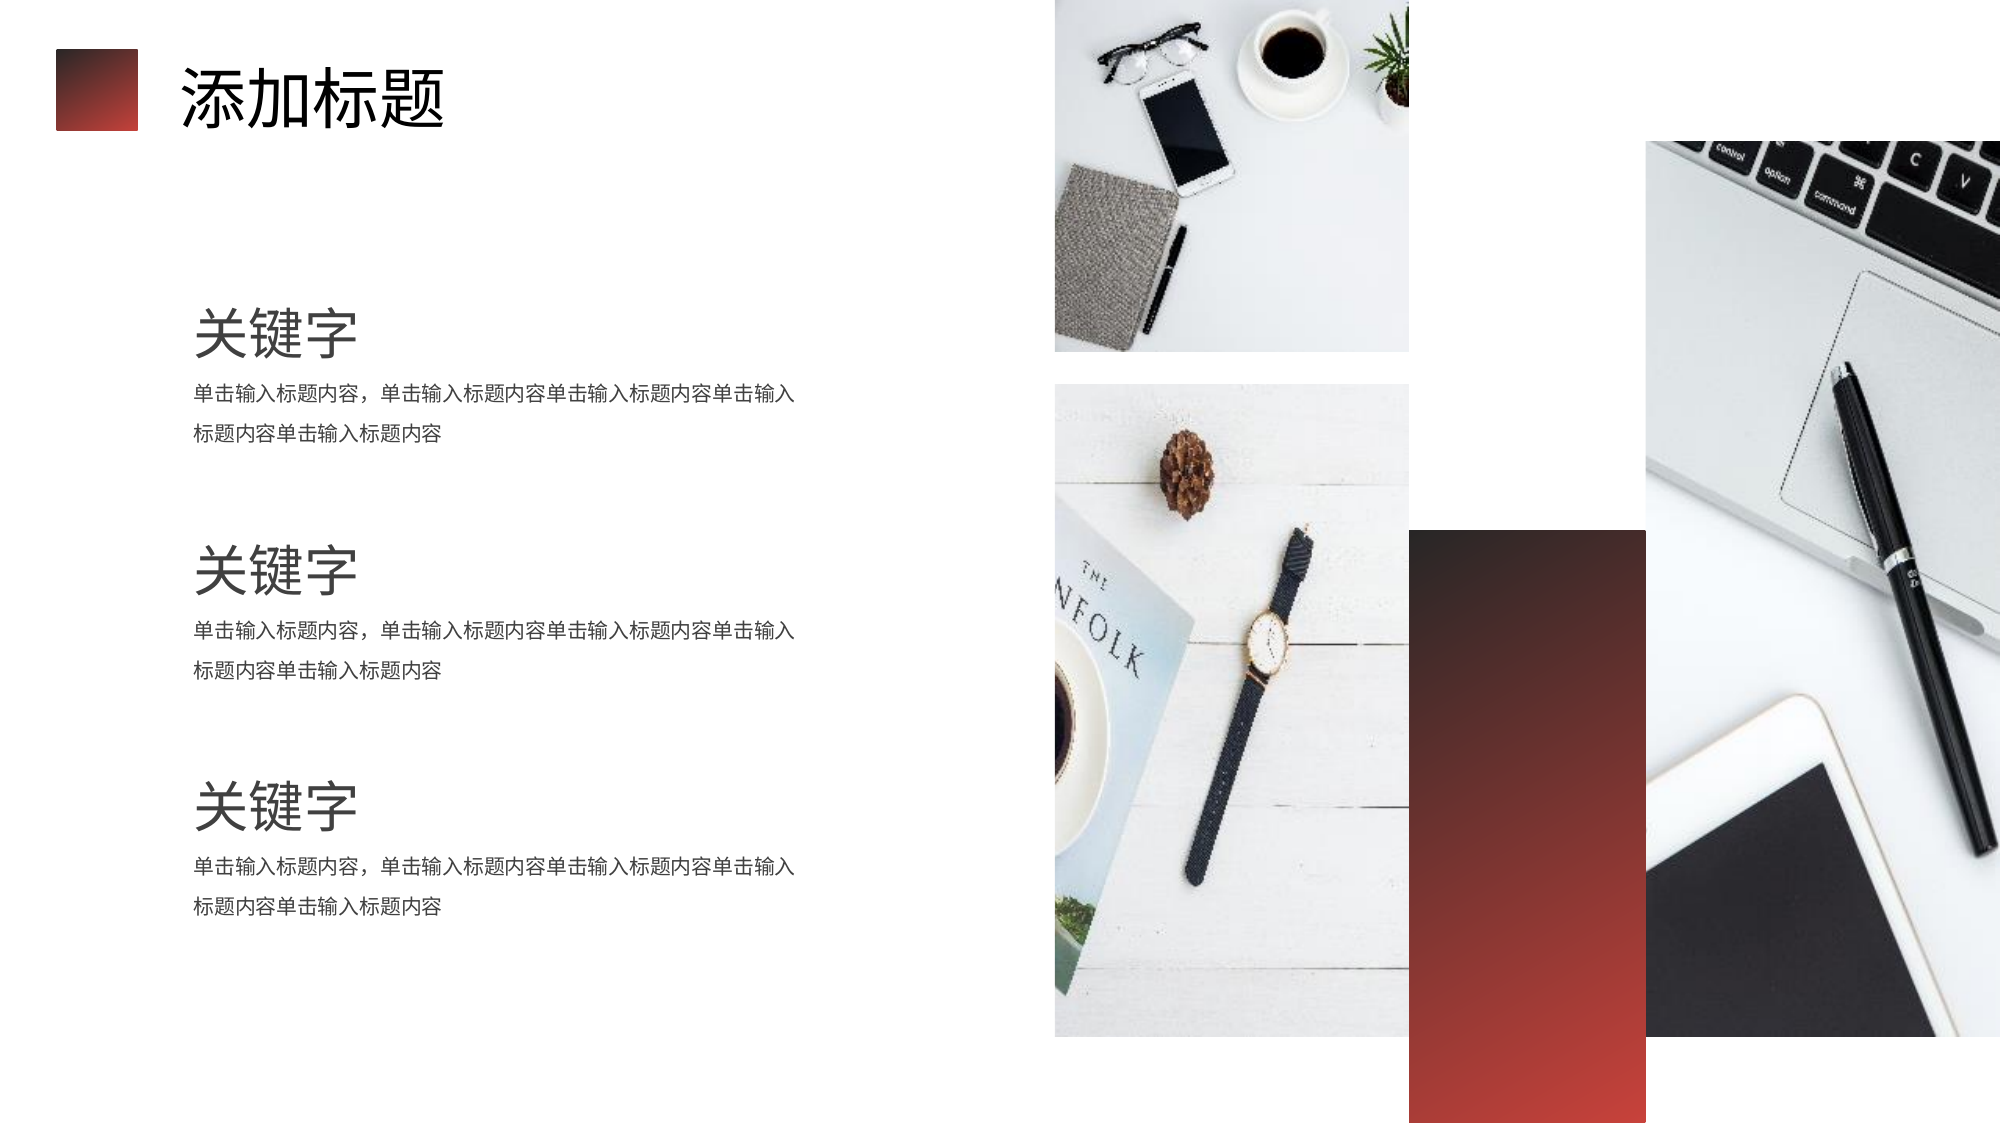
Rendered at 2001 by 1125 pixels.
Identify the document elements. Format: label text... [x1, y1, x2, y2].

text_box [1409, 530, 1646, 1123]
text_box [1054, 384, 1409, 1037]
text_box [56, 49, 514, 146]
text_box 关键字 单击输入标题内容，单击输入标题内容单击输入标题内容单击输入标题内容单击输入标题内容 [178, 488, 824, 691]
text_box 关键字 单击输入标题内容，单击输入标题内容单击输入标题内容单击输入标题内容单击输入标题内容 [178, 252, 824, 454]
text_box [1645, 141, 2000, 1037]
text_box [1054, 0, 1409, 352]
text_box 关键字 单击输入标题内容，单击输入标题内容单击输入标题内容单击输入标题内容单击输入标题内容 [178, 725, 824, 927]
